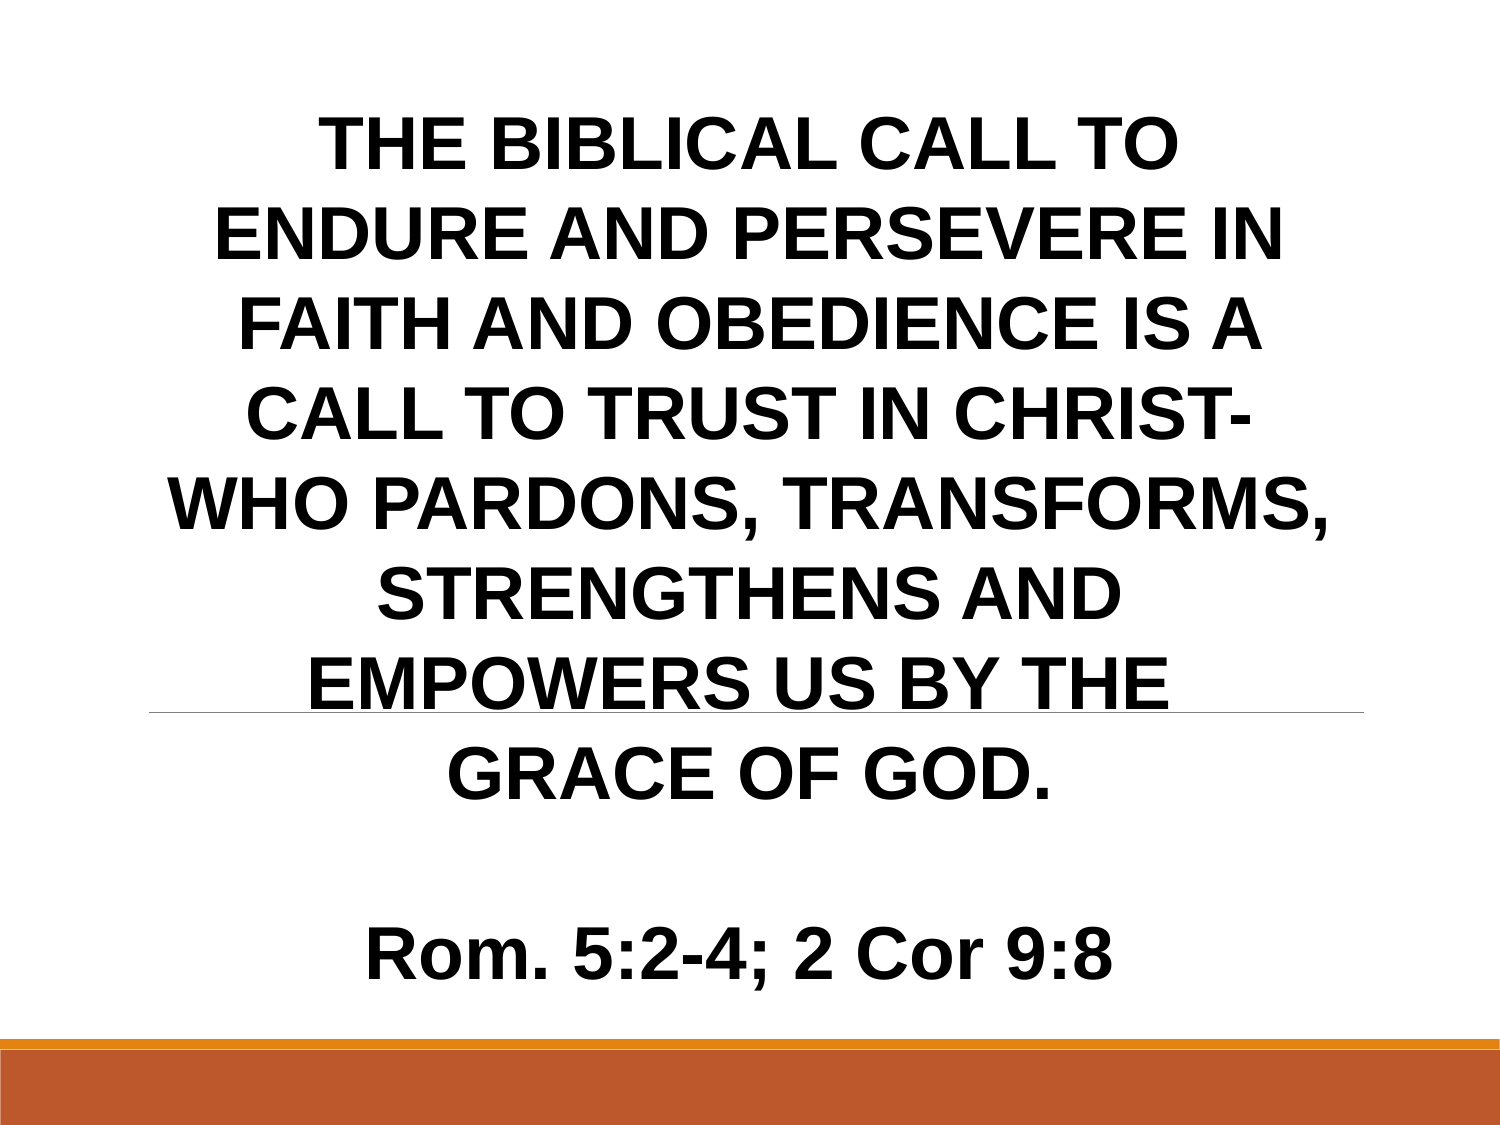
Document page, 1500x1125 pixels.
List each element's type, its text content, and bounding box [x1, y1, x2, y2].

text_box THE BIBLICAL CALL TO ENDURE AND PERSEVERE IN FAITH AND OBEDIENCE IS A CALL TO TRUST IN CHRIST- WHO PARDONS, TRANSFORMS, STRENGTHENS AND EMPOWERS US BY THE GRACE OF GOD. Rom. 5:2-4; 2 Cor 9:8 [149, 87, 1350, 1003]
